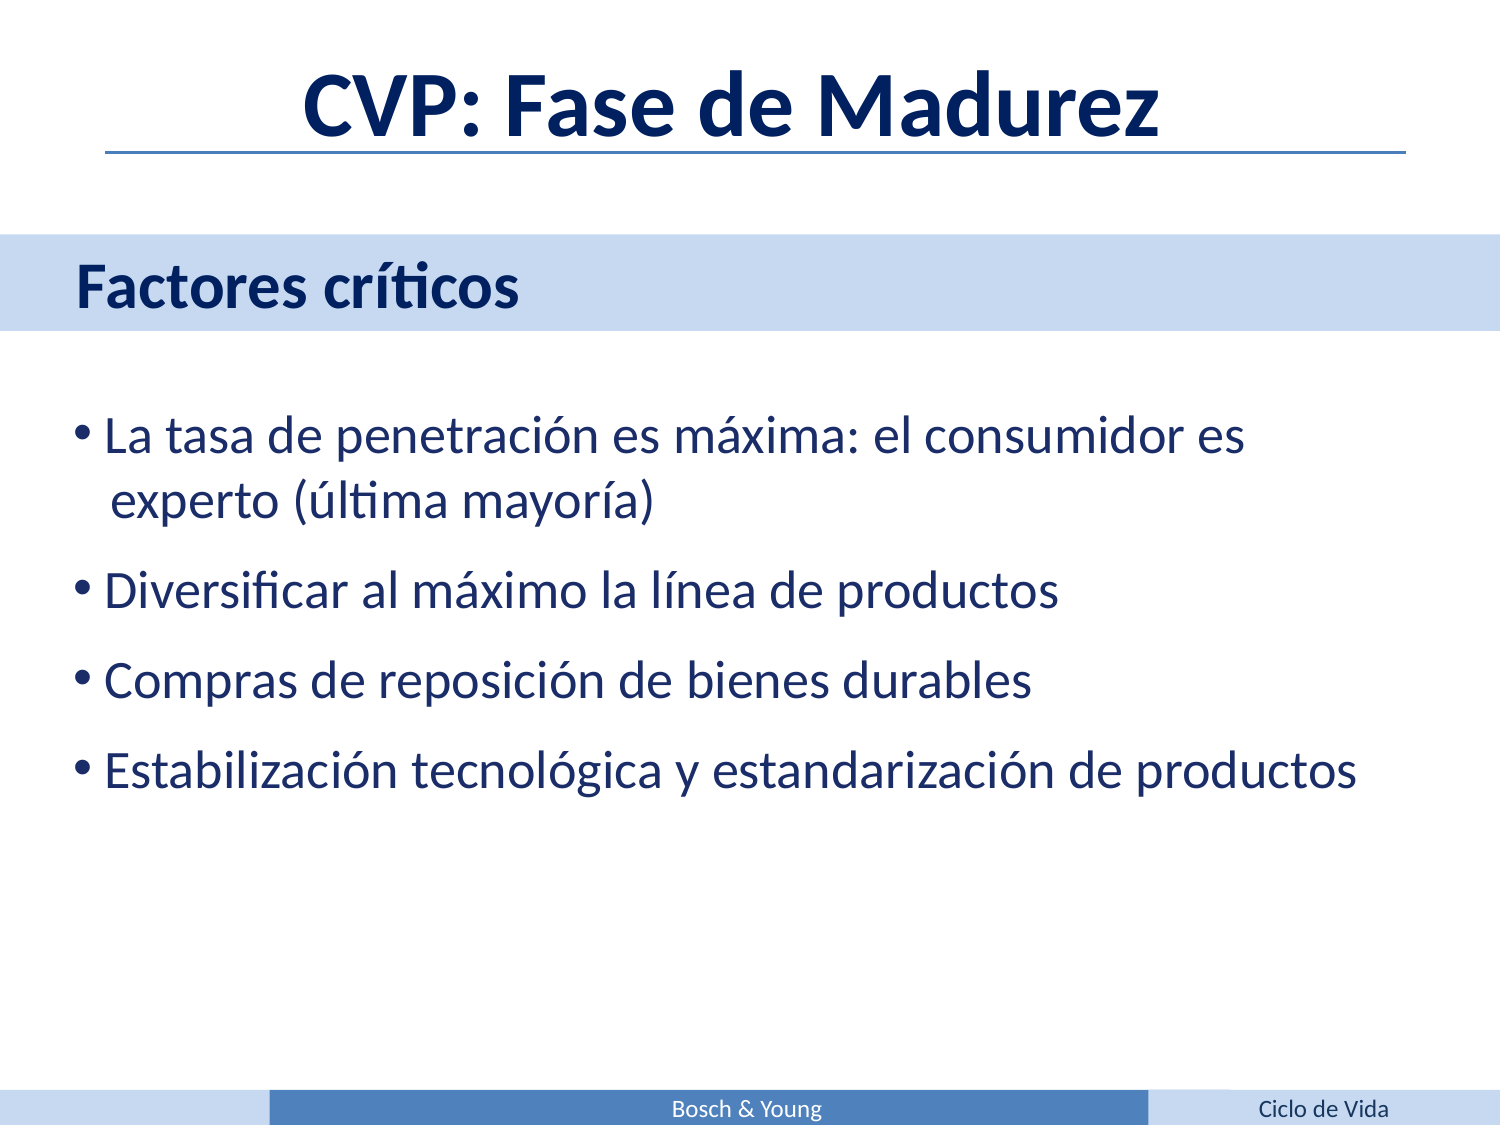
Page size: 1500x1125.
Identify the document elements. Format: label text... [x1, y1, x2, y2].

text_box La tasa de penetración es máxima: el consumidor es experto (última mayoría) Diversificar al máximo la línea de productos Compras de reposición de bienes durables Estabilización tecnológica y estandarización de productos [58, 392, 1442, 807]
text_box Bosch & Young [272, 1088, 1146, 1125]
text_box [0, 234, 1500, 332]
text_box CVP: Fase de Madurez [46, 35, 1418, 163]
text_box [0, 1088, 272, 1125]
text_box Ciclo de Vida [1146, 1088, 1500, 1125]
